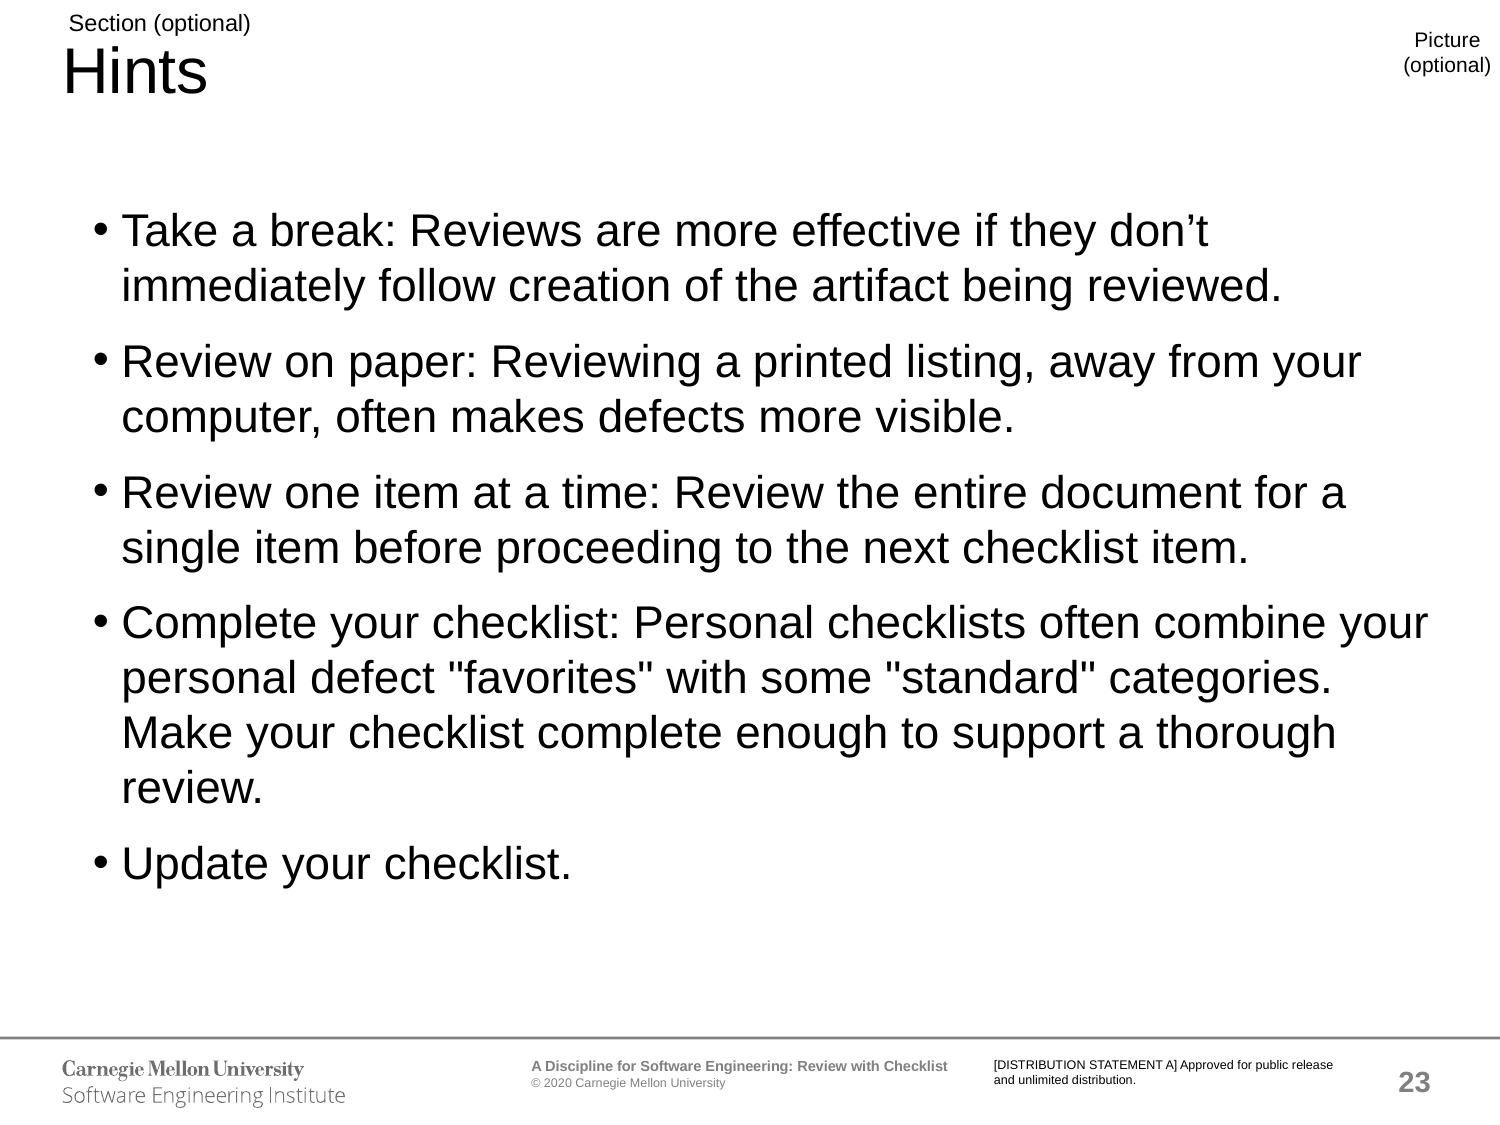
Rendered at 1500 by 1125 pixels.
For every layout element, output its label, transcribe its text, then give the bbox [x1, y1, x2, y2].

title Hints [62, 37, 1338, 182]
list Take a break: Reviews are more effective if they don’t immediately follow creation of the artifact being reviewed. Review on paper: Reviewing a printed listing, away from your computer, often makes defects more visible. Review one item at a time: Review the entire document for a single item before proceeding to the next checklist item. Complete your checklist: Personal checklists often combine your personal defect "favorites" with some "standard" categories. Make your checklist complete enough to support a thorough review. Update your checklist. [65, 200, 1431, 1024]
